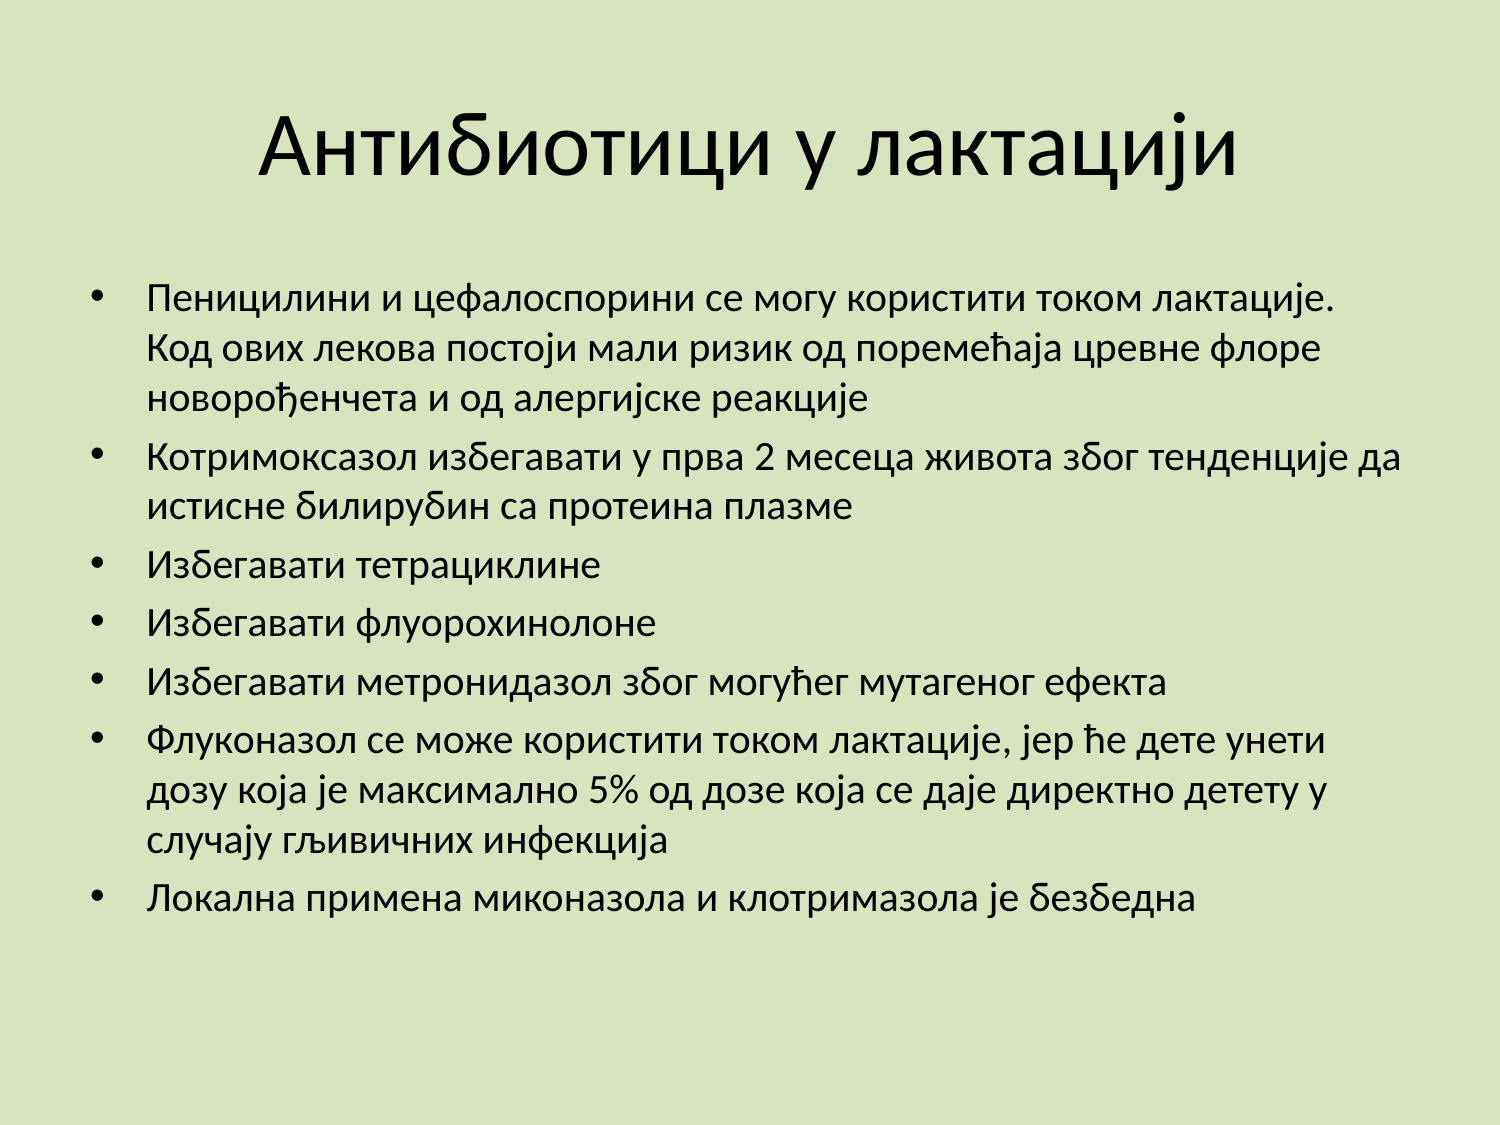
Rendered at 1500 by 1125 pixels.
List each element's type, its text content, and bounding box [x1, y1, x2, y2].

list Пеницилини и цефалоспорини се могу користити током лактације. Код ових лекова постоји мали ризик од поремећаја цревне флоре новорођенчета и од алергијске реакције Котримоксазол избегавати у прва 2 месеца живота због тенденције да истисне билирубин са протеина плазме Избегавати тетрациклине Избегавати флуорохинолоне Избегавати метронидазол због могућег мутагеног ефекта Флуконазол се може користити током лактације, јер ће дете унети дозу која је максимално 5% од дозе која се даје директно детету у случају гљивичних инфекција Локална примена миконазола и клотримазола је безбедна [74, 262, 1426, 1006]
title Антибиотици у лактацији [74, 44, 1426, 233]
